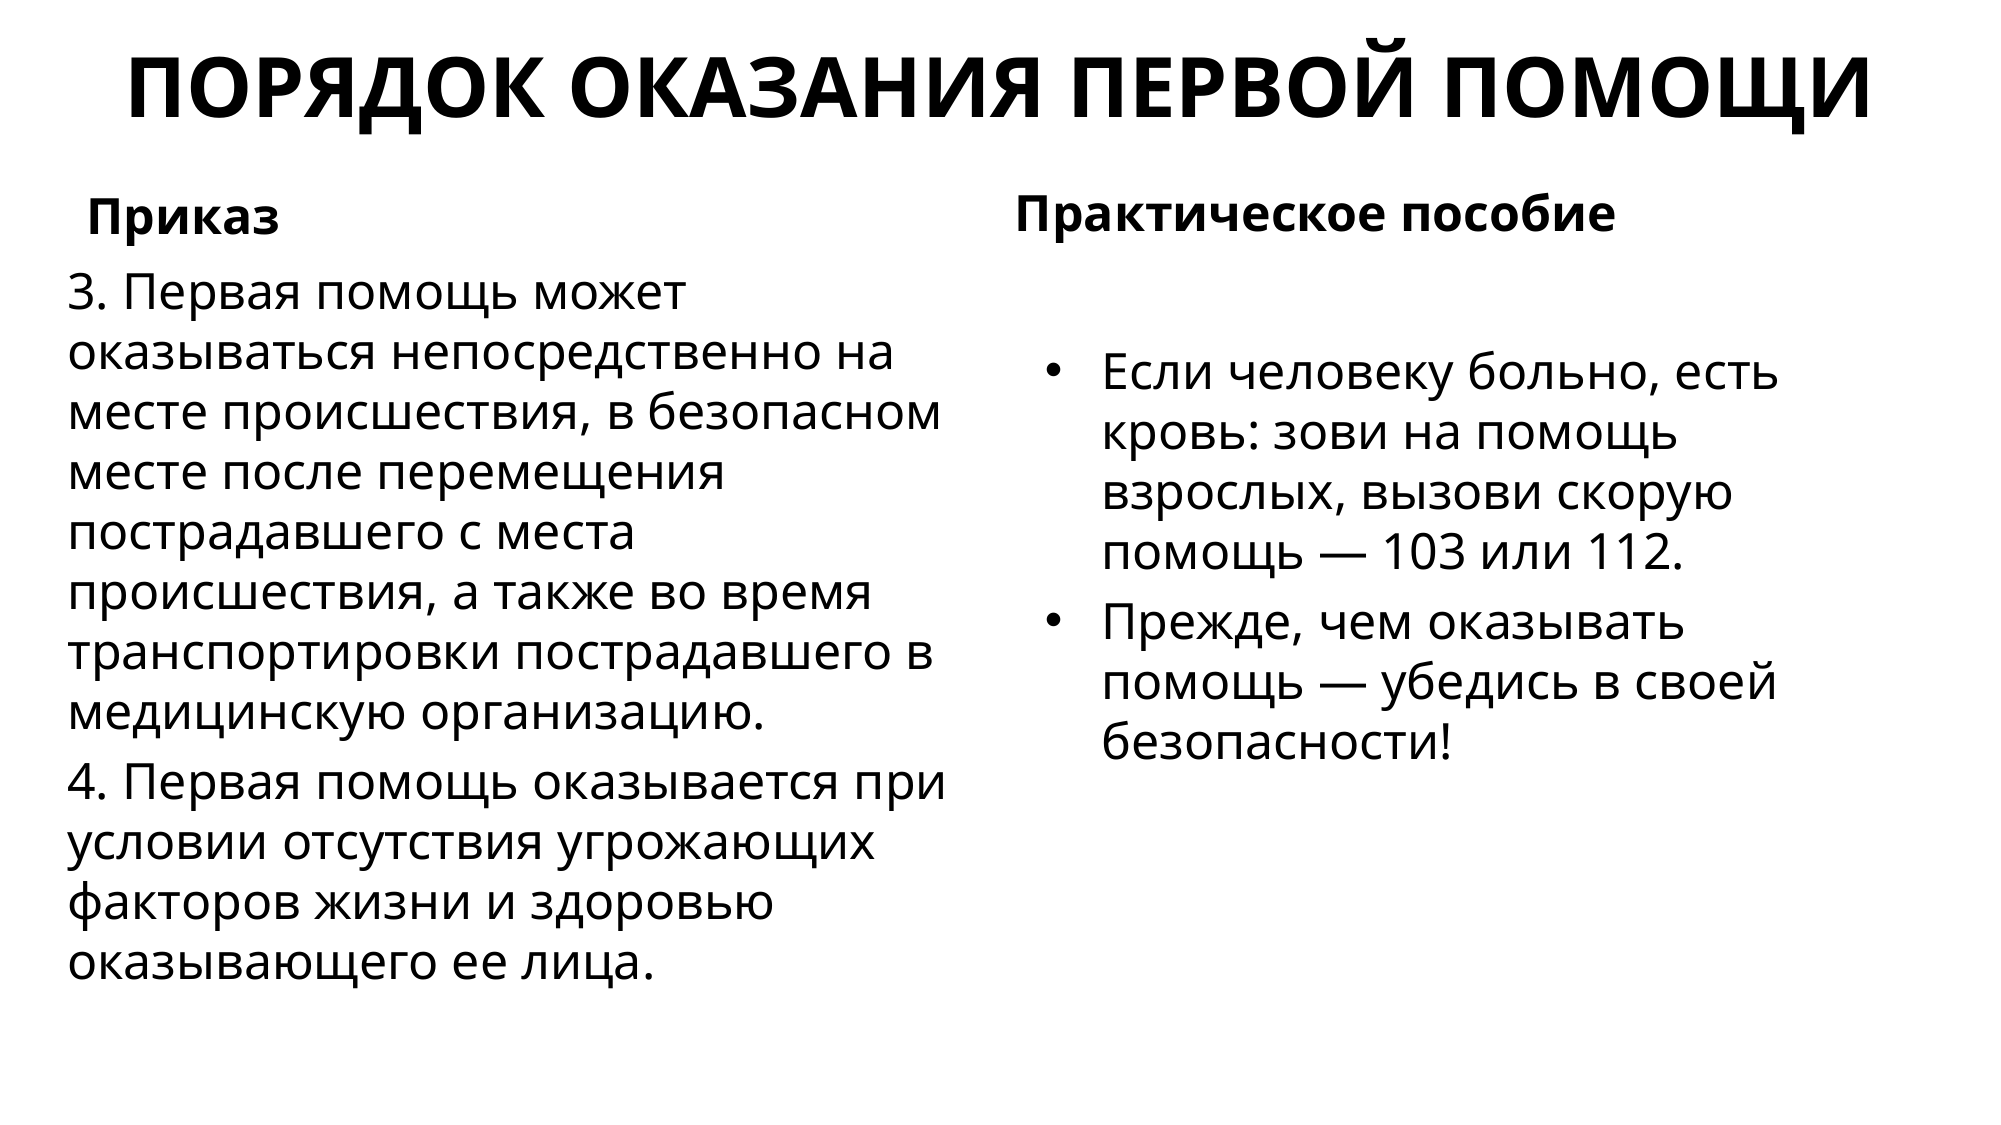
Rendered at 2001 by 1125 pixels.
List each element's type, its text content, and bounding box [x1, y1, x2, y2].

list Если человеку больно, есть кровь: зови на помощь взрослых, вызови скорую помощь — 103 или 112. Прежде, чем оказывать помощь — убедись в своей безопасности! [1030, 331, 1915, 980]
list Практическое пособие [999, 144, 1884, 250]
list 3. Первая помощь может оказываться непосредственно на месте происшествия, в безопасном месте после перемещения пострадавшего с места происшествия, а также во время транспортировки пострадавшего в медицинскую организацию. 4. Первая помощь оказывается при условии отсутствия угрожающих факторов жизни и здоровью оказывающего ее лица. [52, 251, 984, 1005]
list Приказ [71, 147, 956, 251]
title ПОРЯДОК ОКАЗАНИЯ ПЕРВОЙ ПОМОЩИ [0, 45, 2000, 233]
